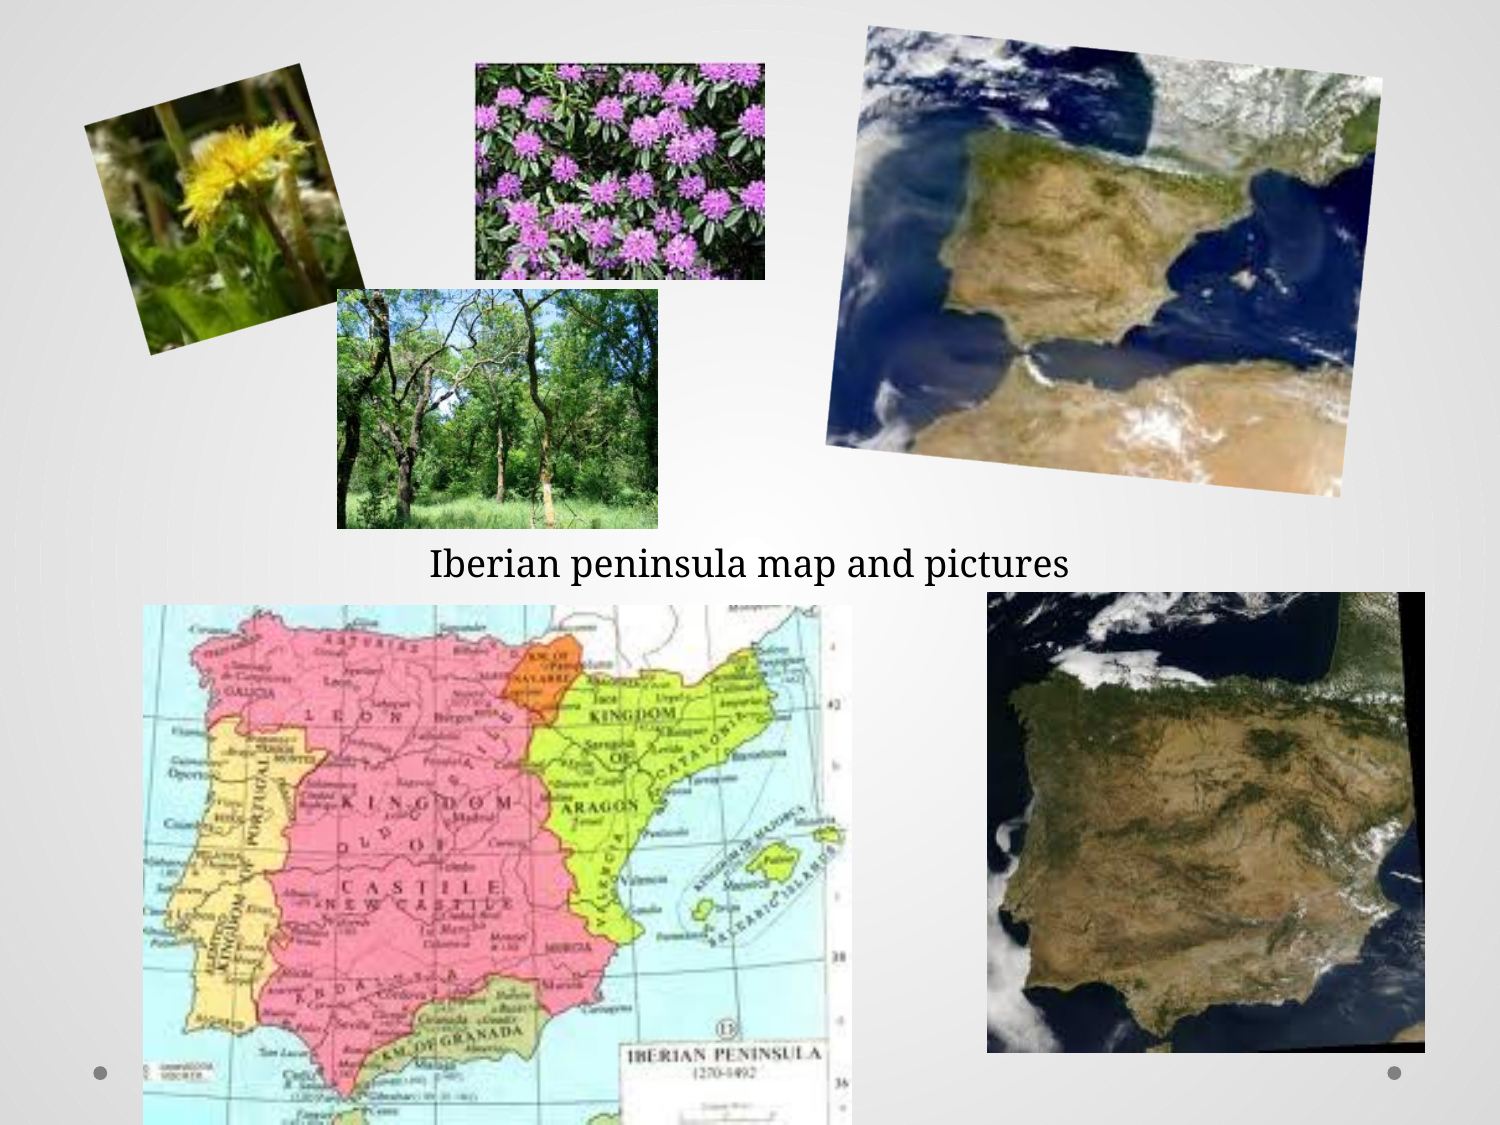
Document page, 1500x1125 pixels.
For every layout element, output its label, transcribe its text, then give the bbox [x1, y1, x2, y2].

picture [826, 26, 1382, 497]
text_box Iberian peninsula map and pictures [414, 532, 1086, 592]
picture [85, 64, 658, 529]
picture [474, 62, 765, 280]
picture [987, 592, 1426, 1053]
picture [142, 605, 852, 1125]
